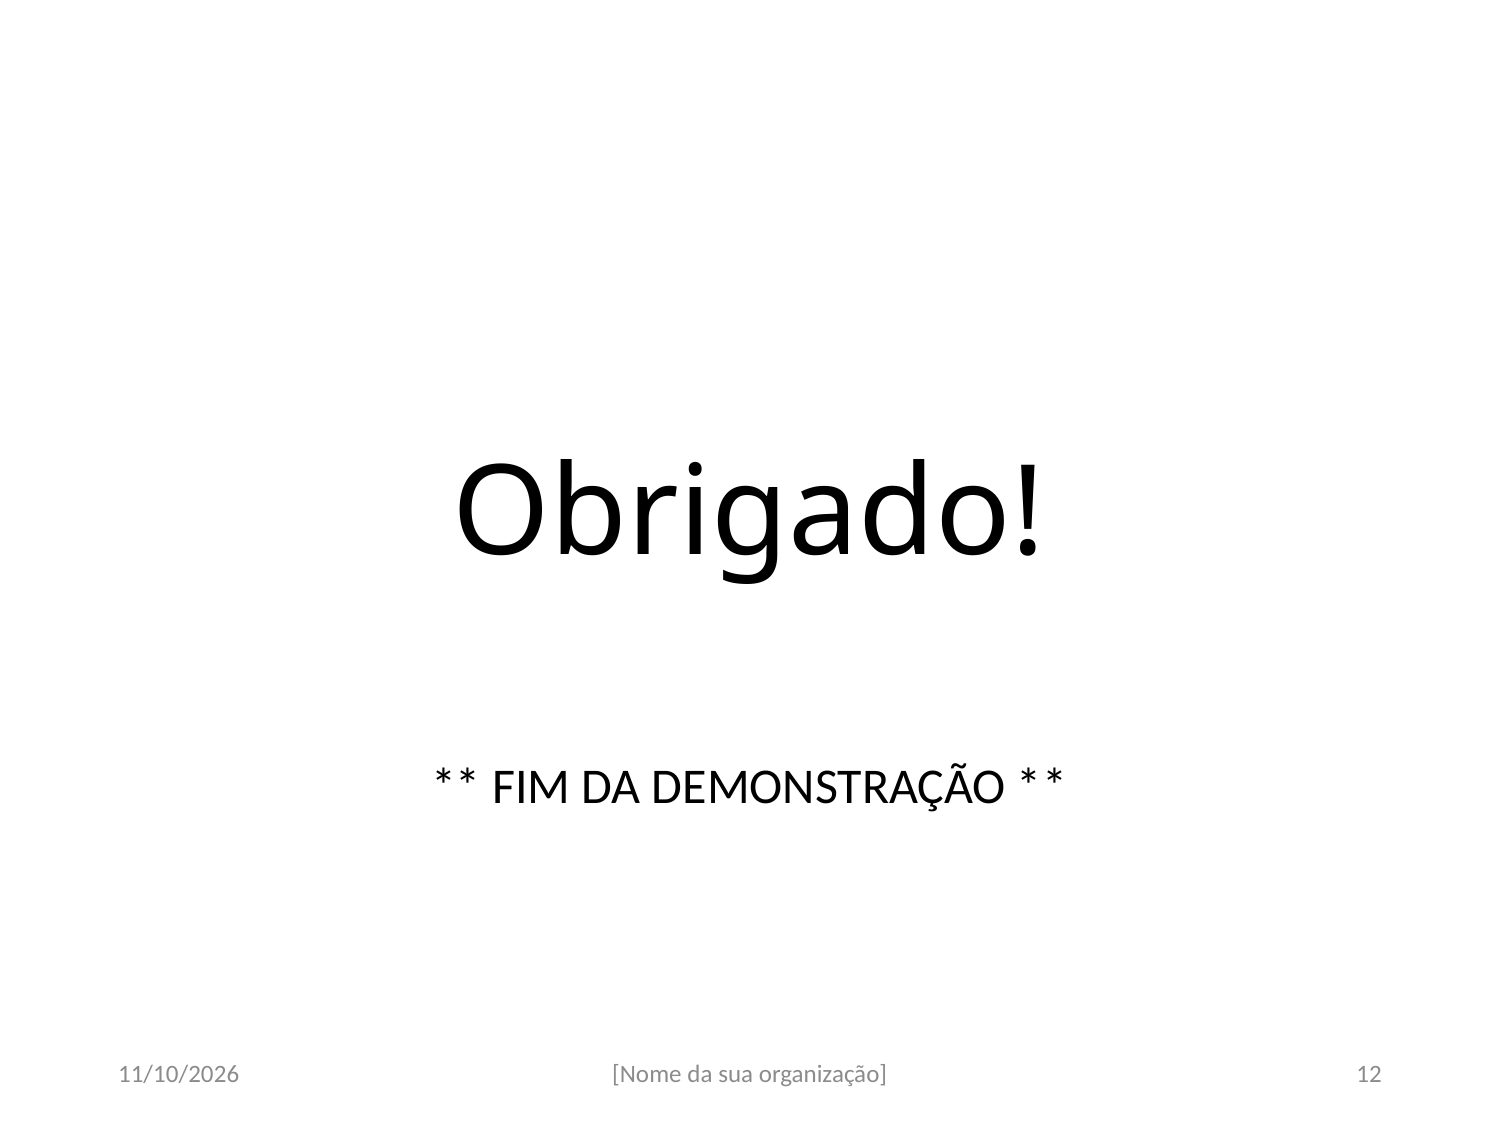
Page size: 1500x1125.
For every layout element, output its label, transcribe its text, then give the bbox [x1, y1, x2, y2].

title Obrigado! [102, 280, 1397, 749]
slide_number 07-Sep-17 [103, 1042, 441, 1103]
footer [Nome da sua organização] [496, 1042, 1004, 1103]
slide_number 12 [1059, 1042, 1397, 1103]
list ** FIM DA DEMONSTRAÇÃO ** [102, 752, 1397, 999]
